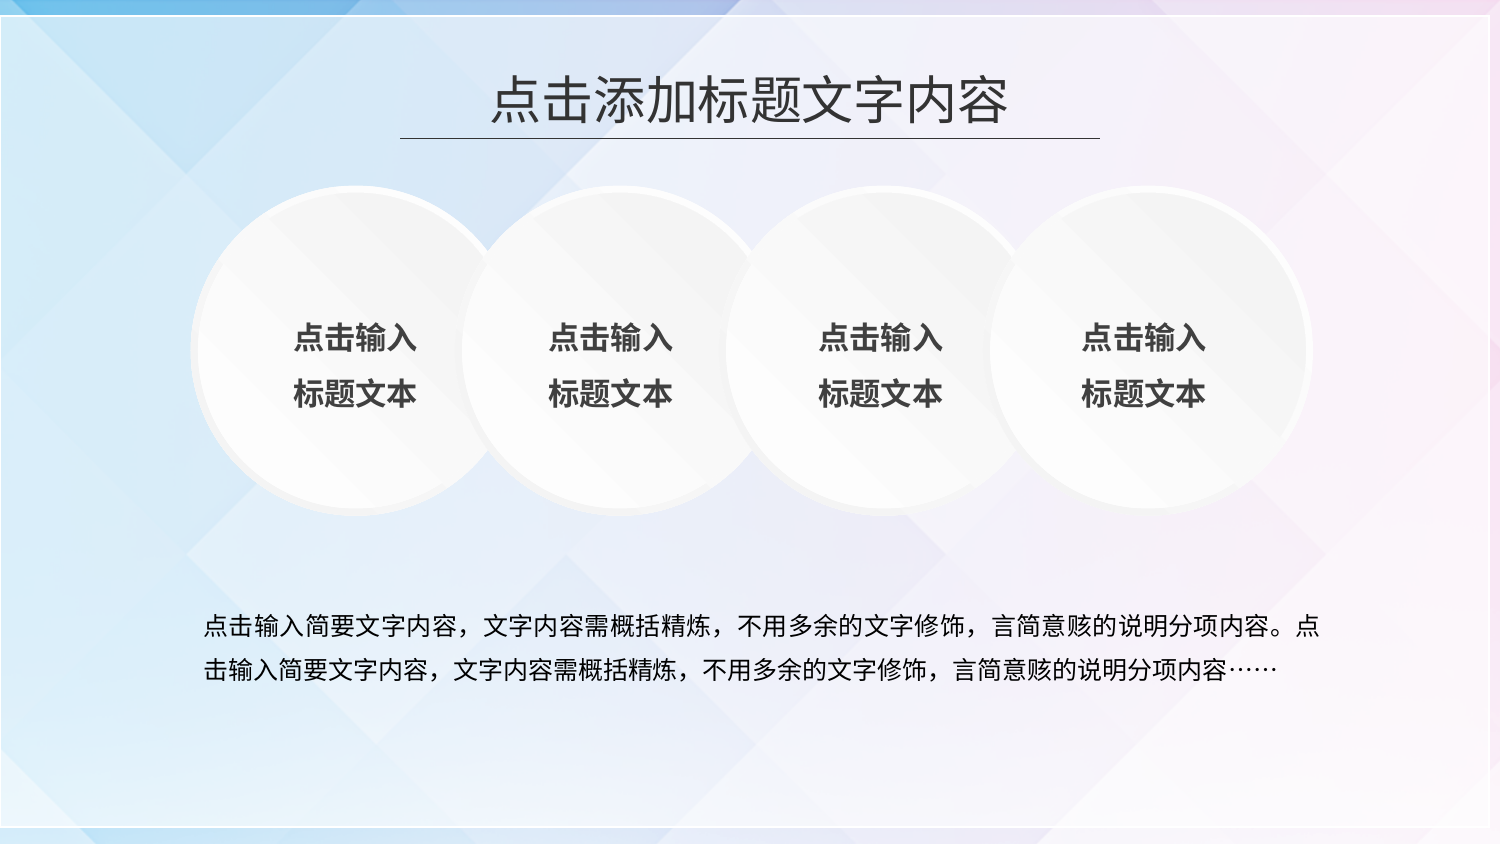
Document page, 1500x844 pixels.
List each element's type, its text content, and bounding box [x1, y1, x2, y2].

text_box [982, 185, 1314, 516]
picture [0, 0, 1500, 844]
text_box 点击输入简要文字内容，文字内容需概括精炼，不用多余的文字修饰，言简意赅的说明分项内容。点击输入简要文字内容，文字内容需概括精炼，不用多余的文字修饰，言简意赅的说明分项内容…… [203, 594, 1323, 685]
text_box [190, 185, 454, 516]
text_box 点击添加标题文字内容 [472, 60, 1028, 138]
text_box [454, 185, 718, 516]
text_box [718, 185, 982, 516]
